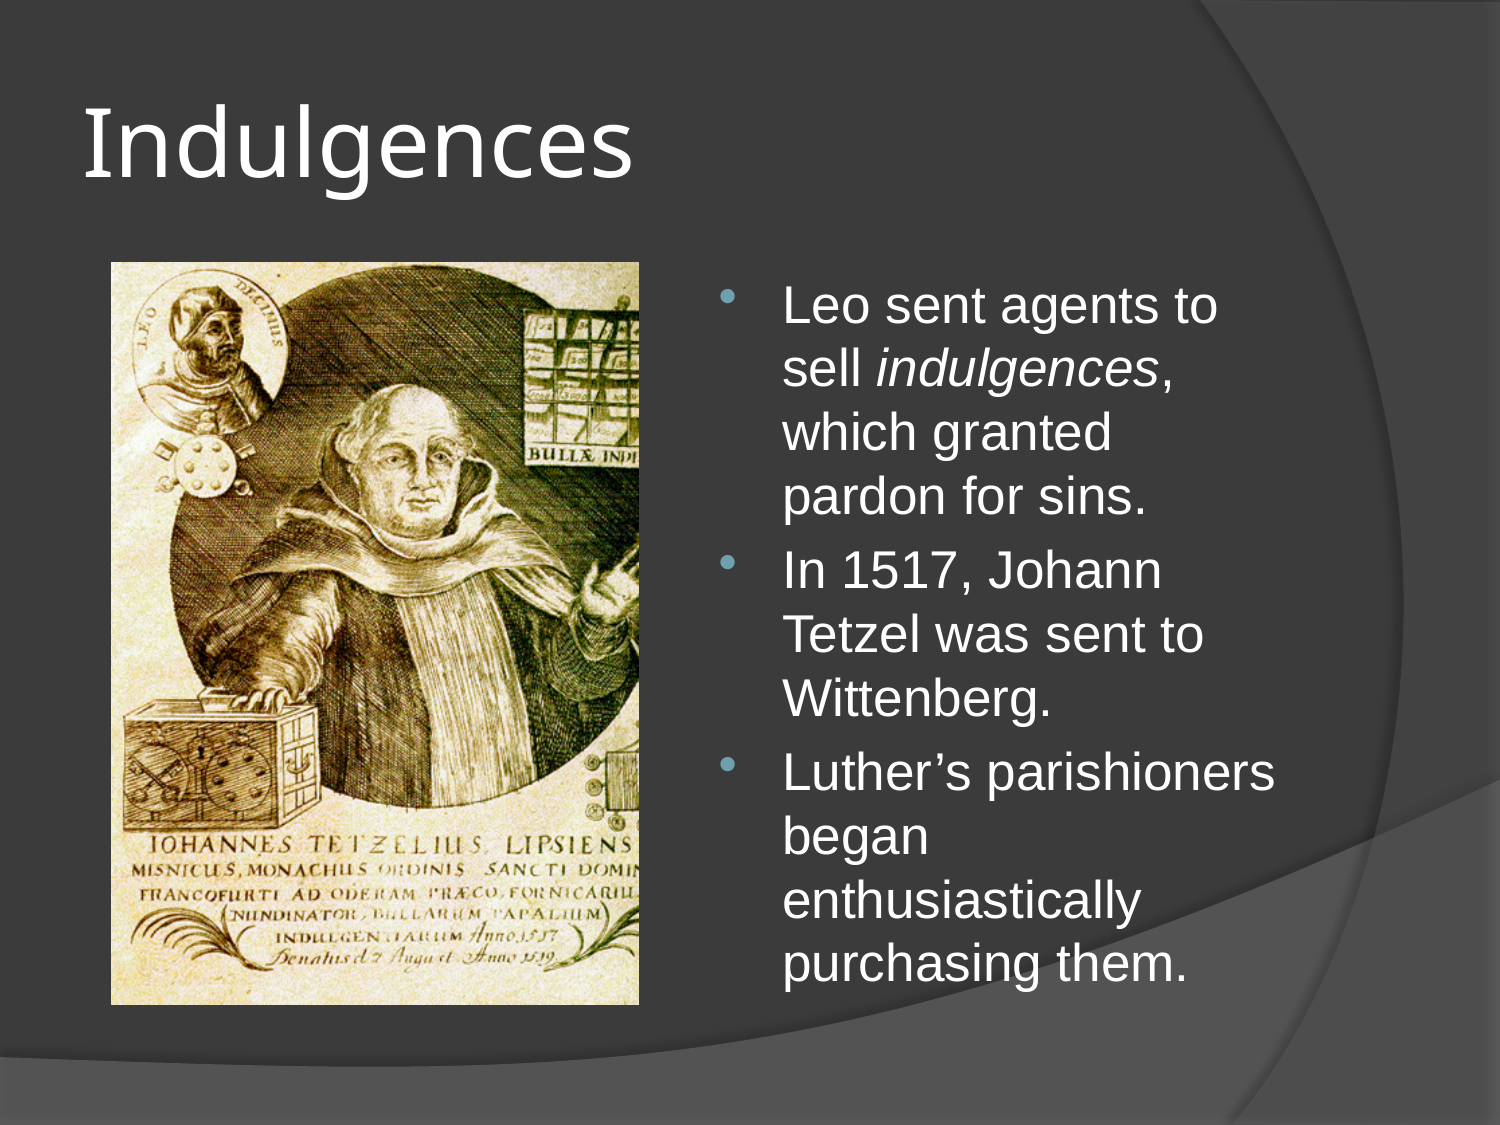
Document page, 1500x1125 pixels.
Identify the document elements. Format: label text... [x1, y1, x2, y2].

list Leo sent agents to sell indulgences, which granted pardon for sins. In 1517, Johann Tetzel was sent to Wittenberg. Luther’s parishioners began enthusiastically purchasing them. [699, 262, 1300, 1005]
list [111, 262, 639, 1006]
title Indulgences [75, 45, 1300, 233]
